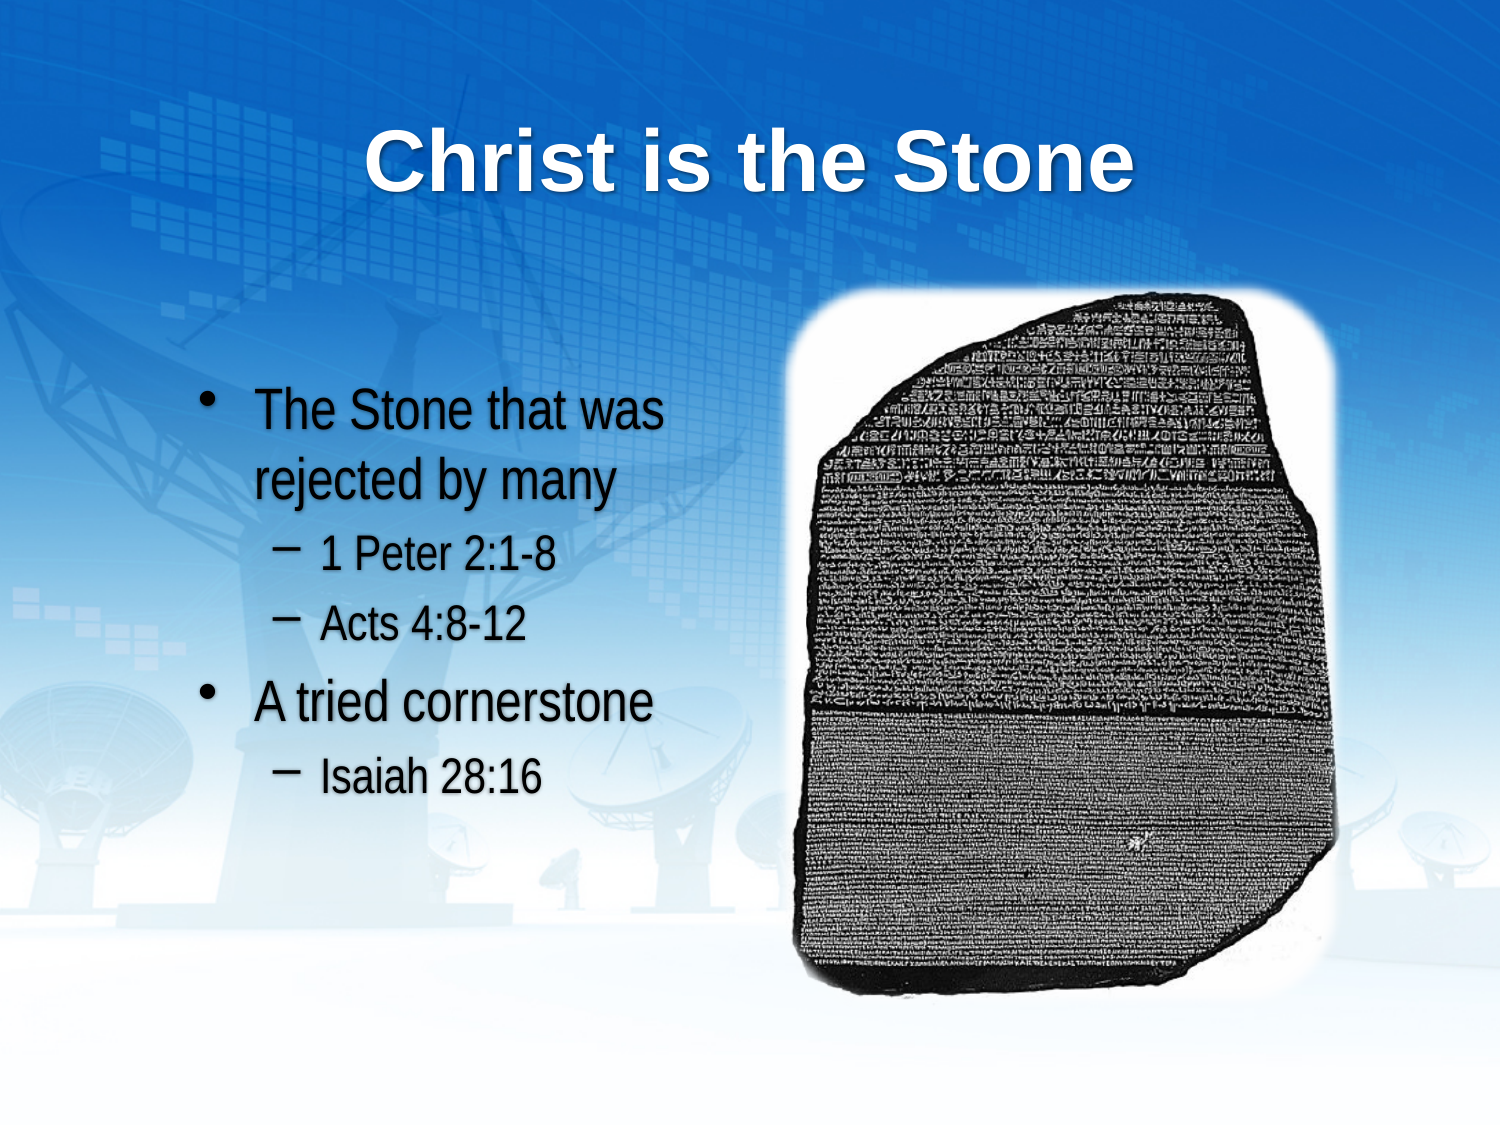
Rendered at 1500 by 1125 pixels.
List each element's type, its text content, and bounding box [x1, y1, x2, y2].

picture [0, 0, 1500, 1125]
list The Stone that was rejected by many 1 Peter 2:1-8 Acts 4:8-12 A tried cornerstone Isaiah 28:16 [182, 363, 753, 858]
title Christ is the Stone [74, 62, 1426, 251]
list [775, 278, 1346, 1010]
